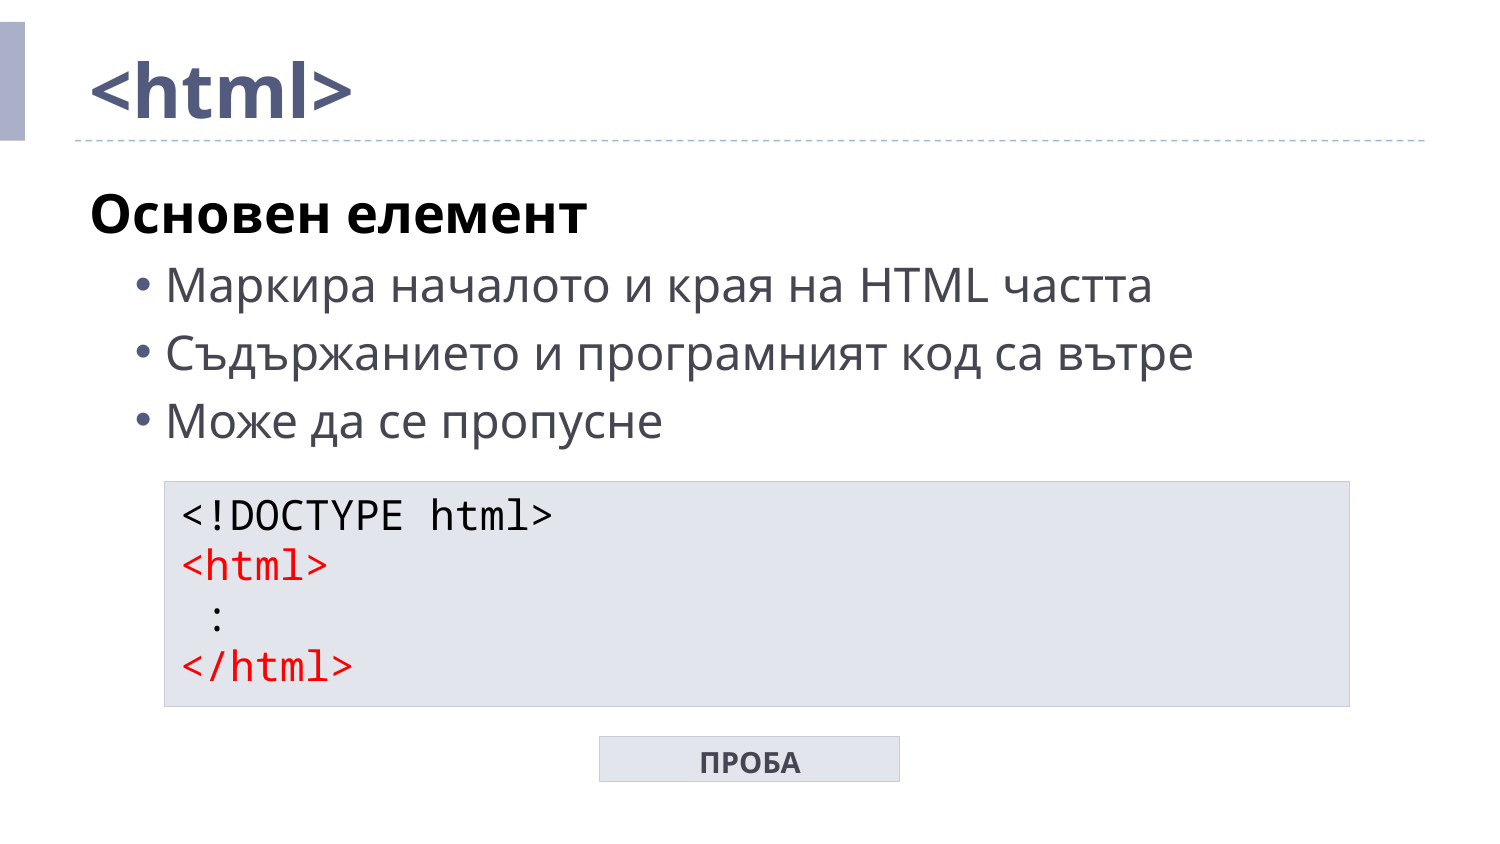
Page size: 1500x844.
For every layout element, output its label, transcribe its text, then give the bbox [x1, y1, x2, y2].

list Основен елемент Маркира началото и края на HTML частта Съдържанието и програмният код са вътре Може да се пропусне [75, 171, 1475, 835]
text_box <!DOCTYPE html> <html> : </html> [164, 481, 1350, 707]
title <html> [75, 18, 1475, 141]
text_box ПРОБА [599, 736, 900, 782]
